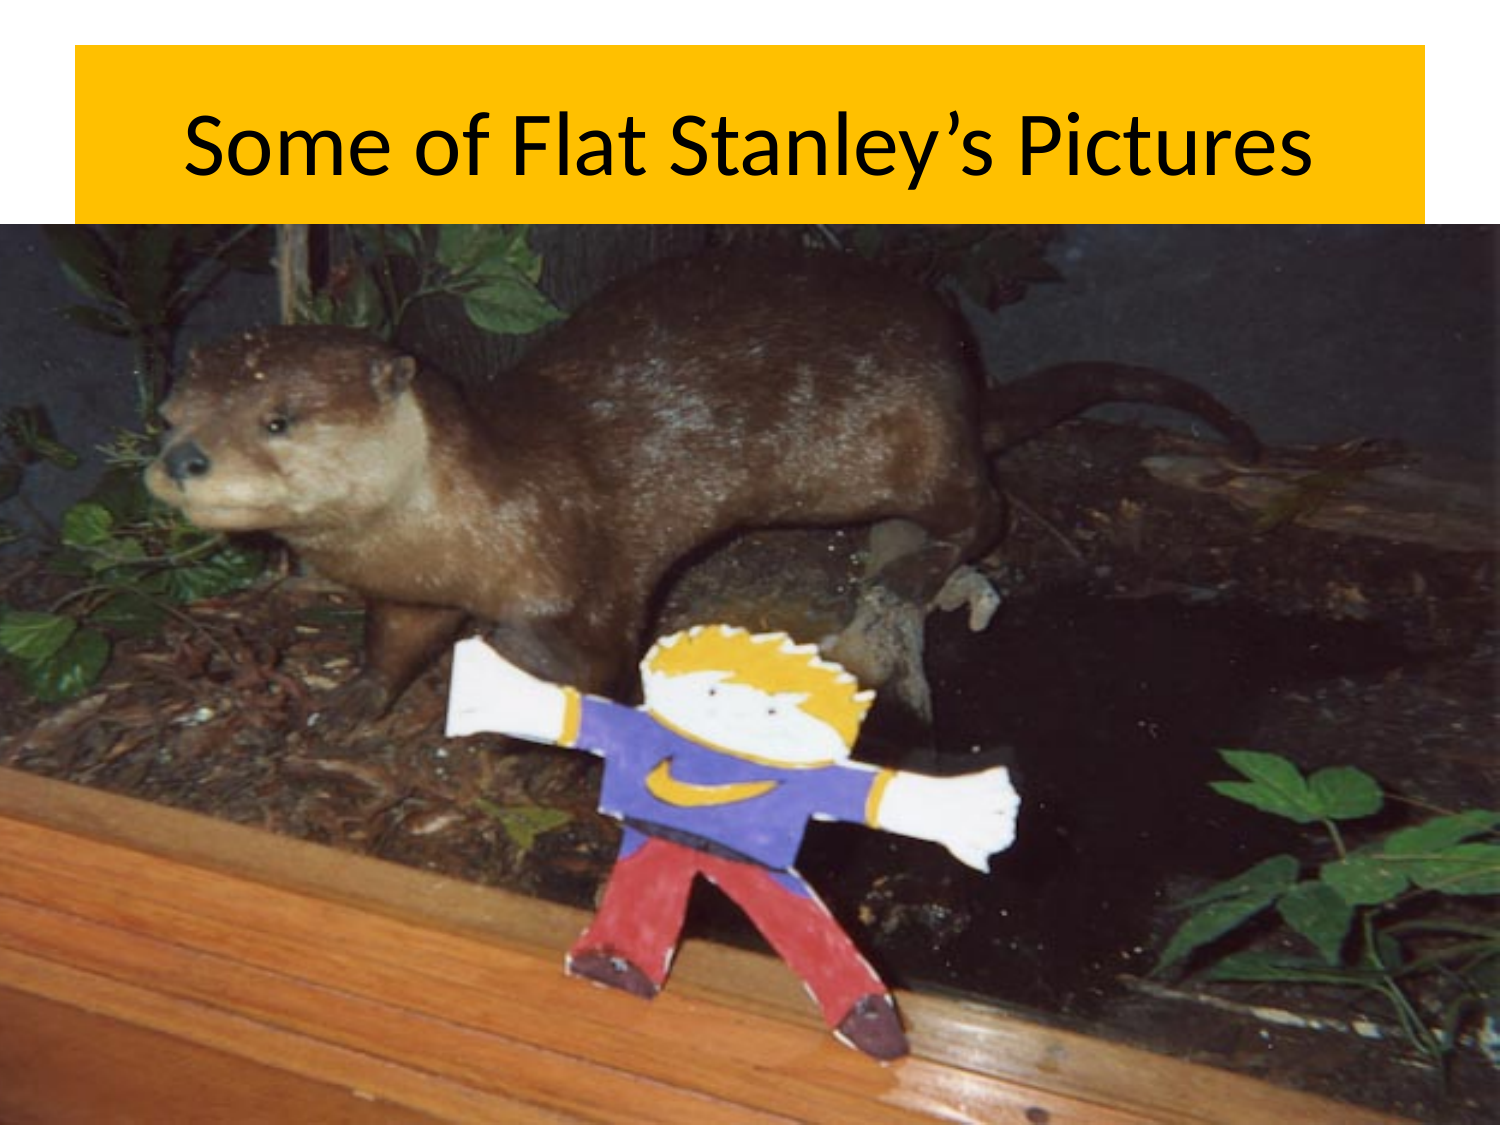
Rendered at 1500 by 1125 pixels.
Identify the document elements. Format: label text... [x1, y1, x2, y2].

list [0, 224, 1500, 1125]
title Some of Flat Stanley’s Pictures [75, 45, 1425, 223]
